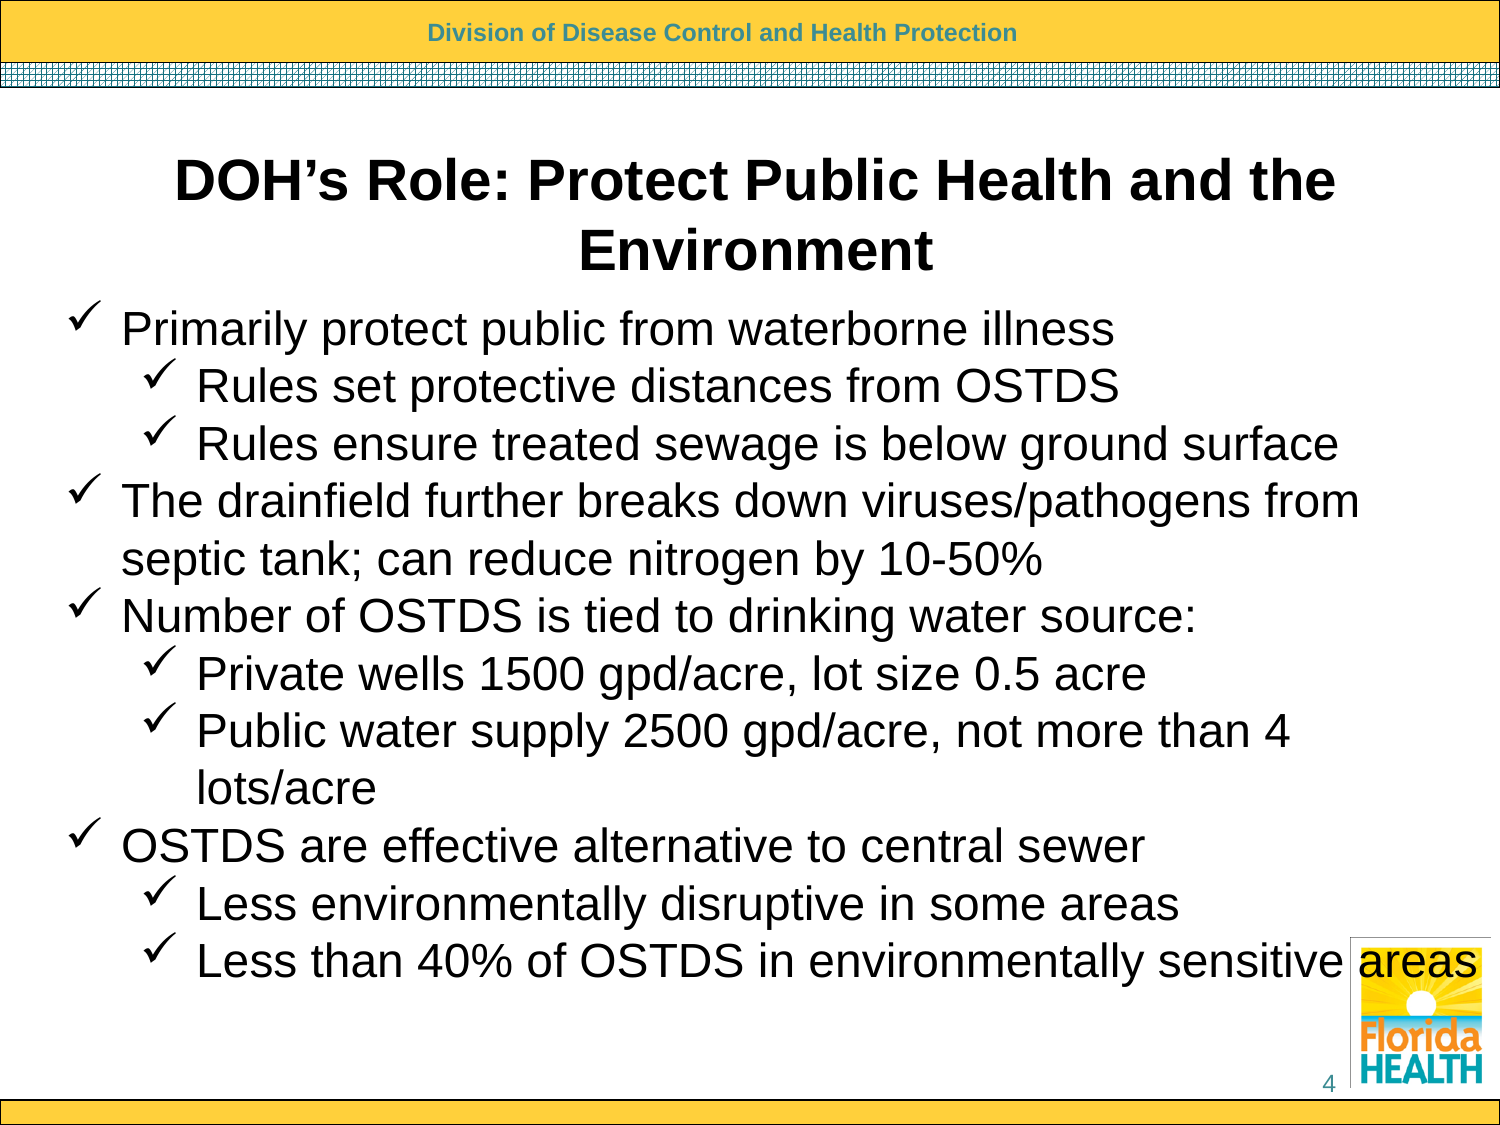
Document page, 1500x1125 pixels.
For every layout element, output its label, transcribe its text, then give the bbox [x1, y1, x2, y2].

text_box DOH’s Role: Protect Public Health and the Environment [0, 134, 1500, 250]
text_box Primarily protect public from waterborne illness Rules set protective distances from OSTDS Rules ensure treated sewage is below ground surface The drainfield further breaks down viruses/pathogens from septic tank; can reduce nitrogen by 10-50% Number of OSTDS is tied to drinking water source: Private wells 1500 gpd/acre, lot size 0.5 acre Public water supply 2500 gpd/acre, not more than 4 lots/acre OSTDS are effective alternative to central sewer Less environmentally disruptive in some areas Less than 40% of OSTDS in environmentally sensitive areas [0, 290, 1500, 1115]
